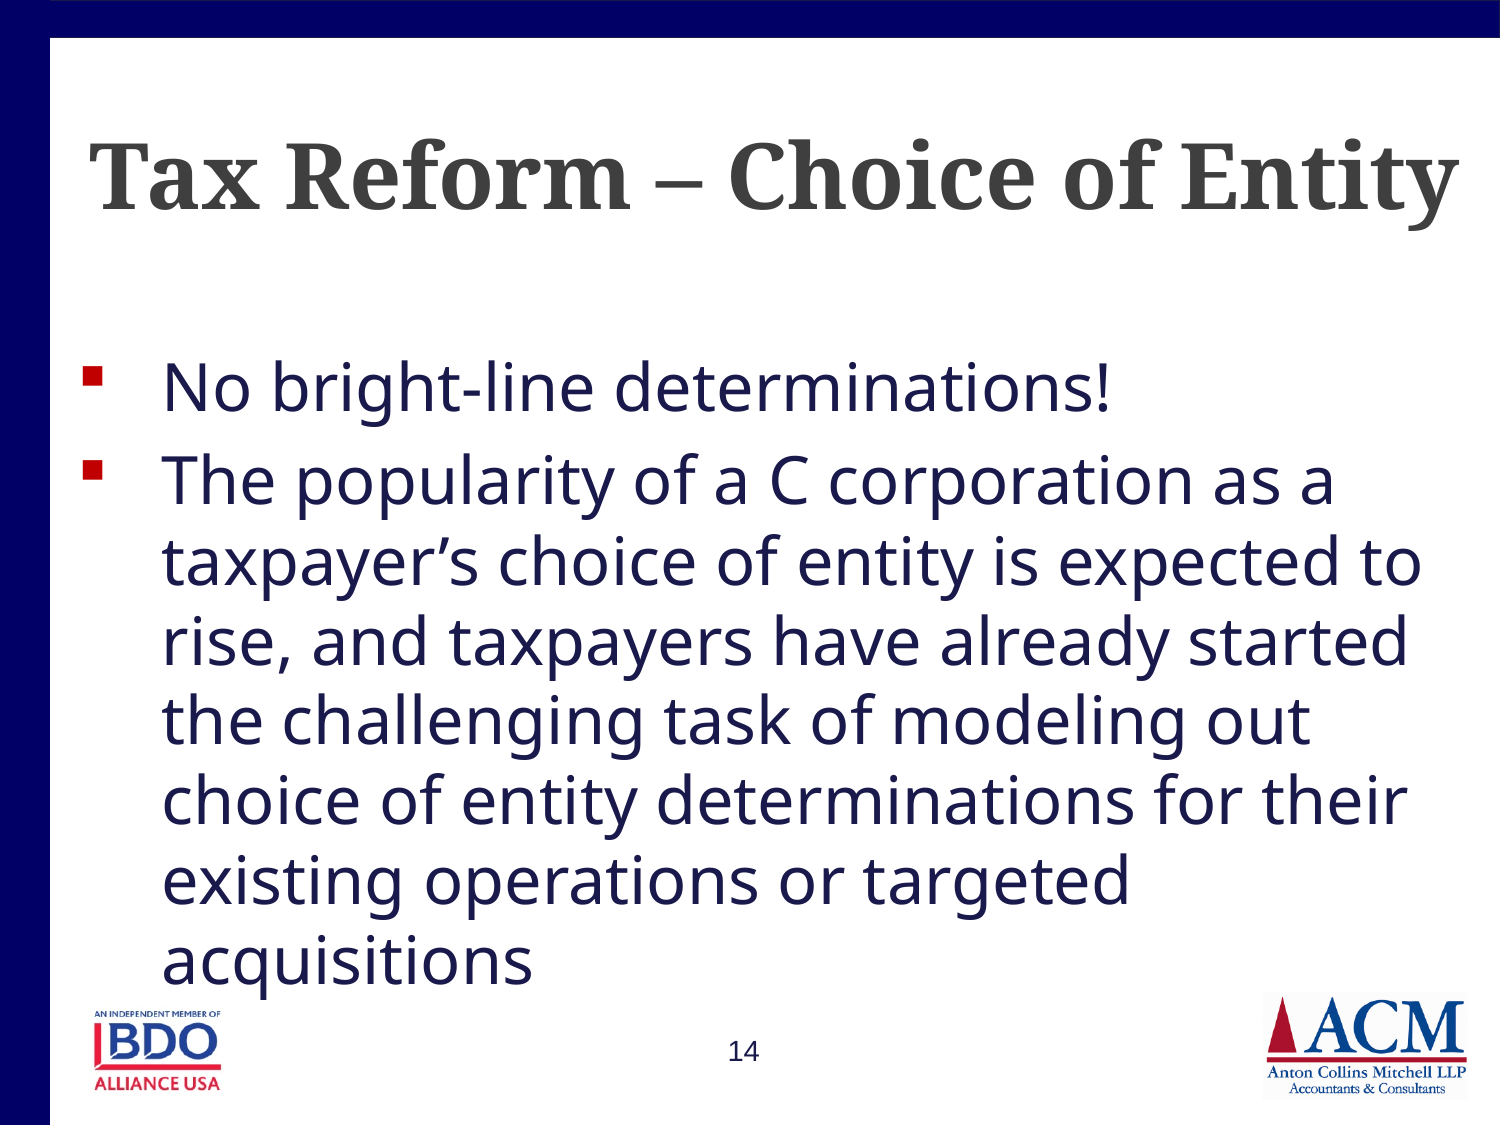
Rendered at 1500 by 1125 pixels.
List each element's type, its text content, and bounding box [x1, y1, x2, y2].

picture [75, 993, 238, 1108]
title Tax Reform – Choice of Entity [49, 87, 1500, 258]
slide_number 14 [687, 1024, 776, 1101]
list No bright-line determinations! The popularity of a C corporation as a taxpayer’s choice of entity is expected to rise, and taxpayers have already started the challenging task of modeling out choice of entity determinations for their existing operations or targeted acquisitions [62, 337, 1488, 993]
picture [1262, 993, 1468, 1100]
